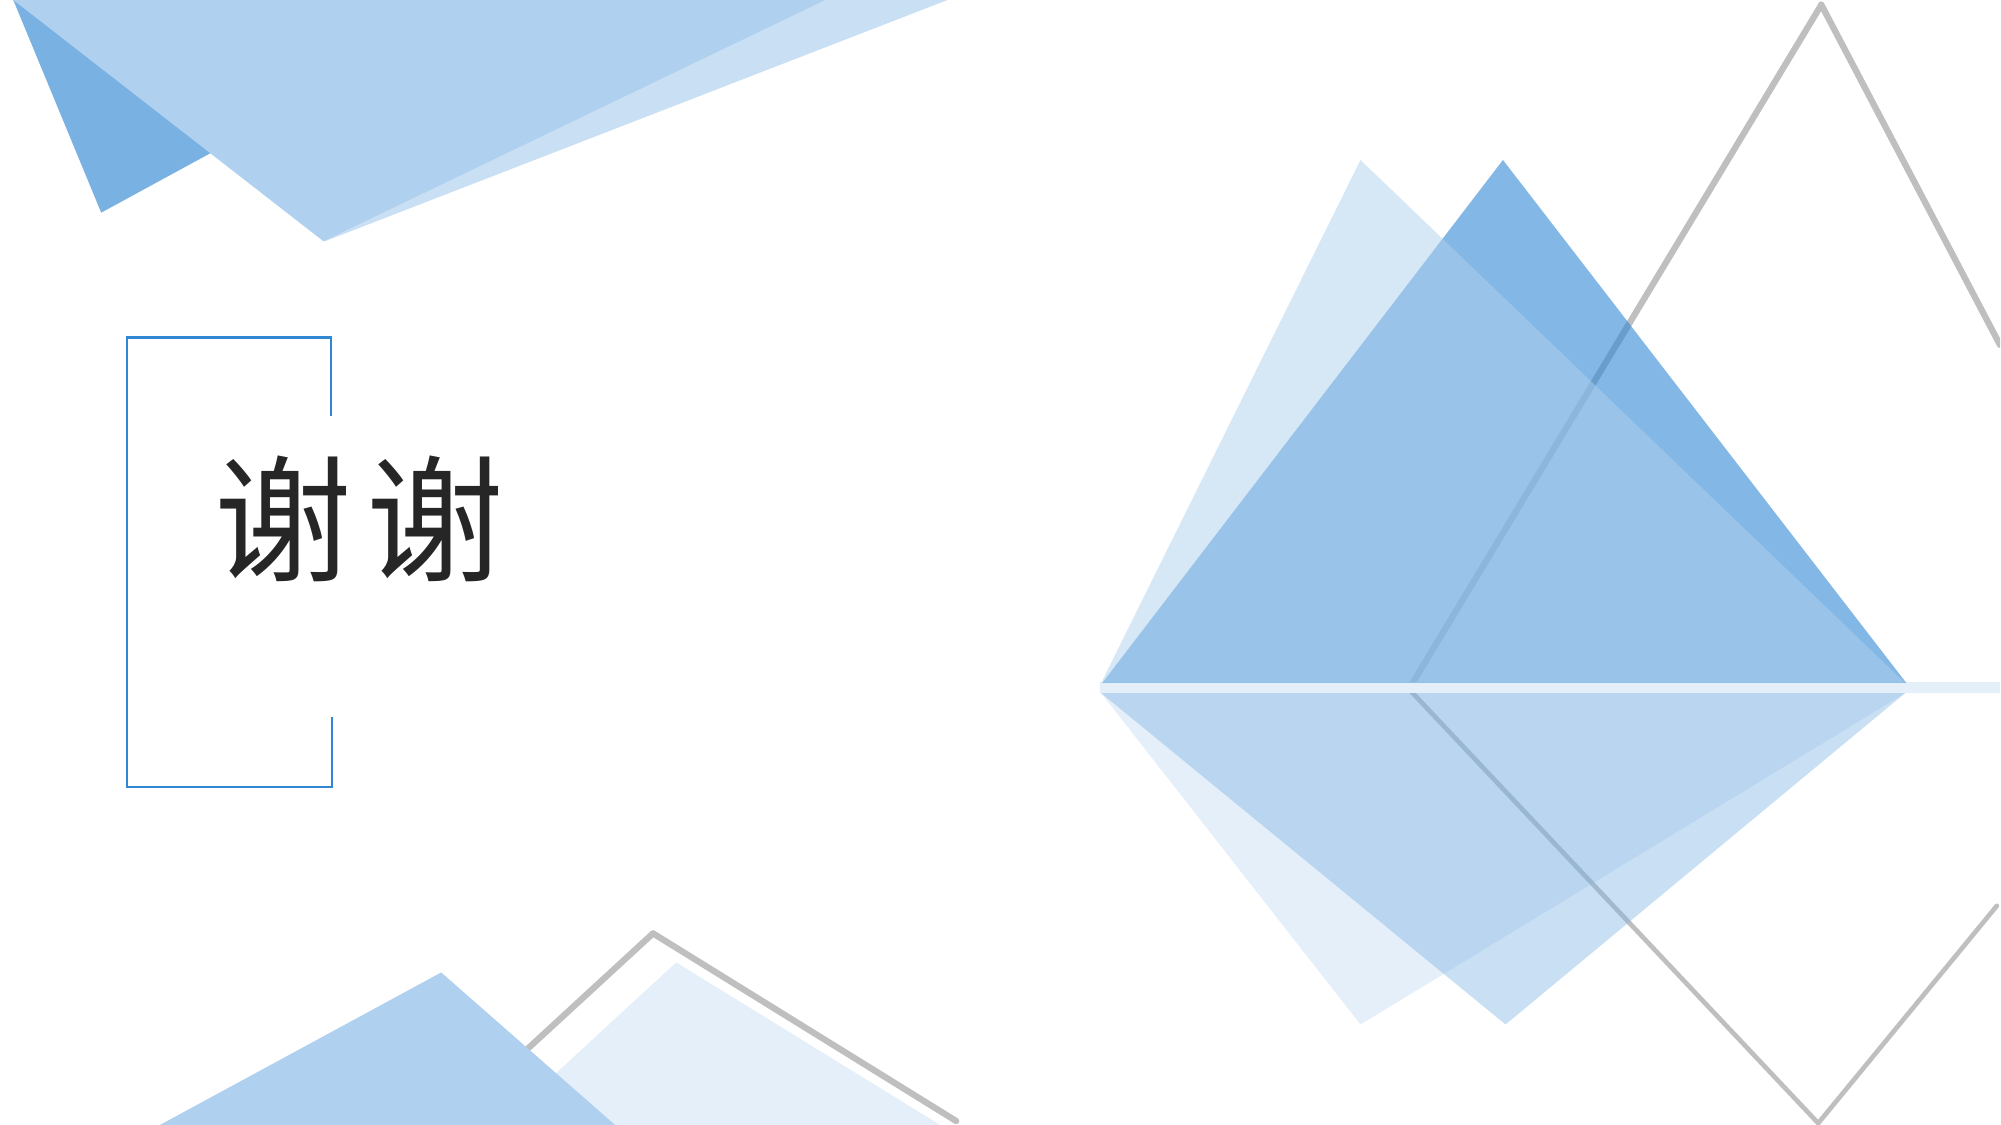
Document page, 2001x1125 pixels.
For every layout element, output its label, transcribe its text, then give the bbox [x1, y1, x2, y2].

title 谢谢 [199, 420, 915, 613]
